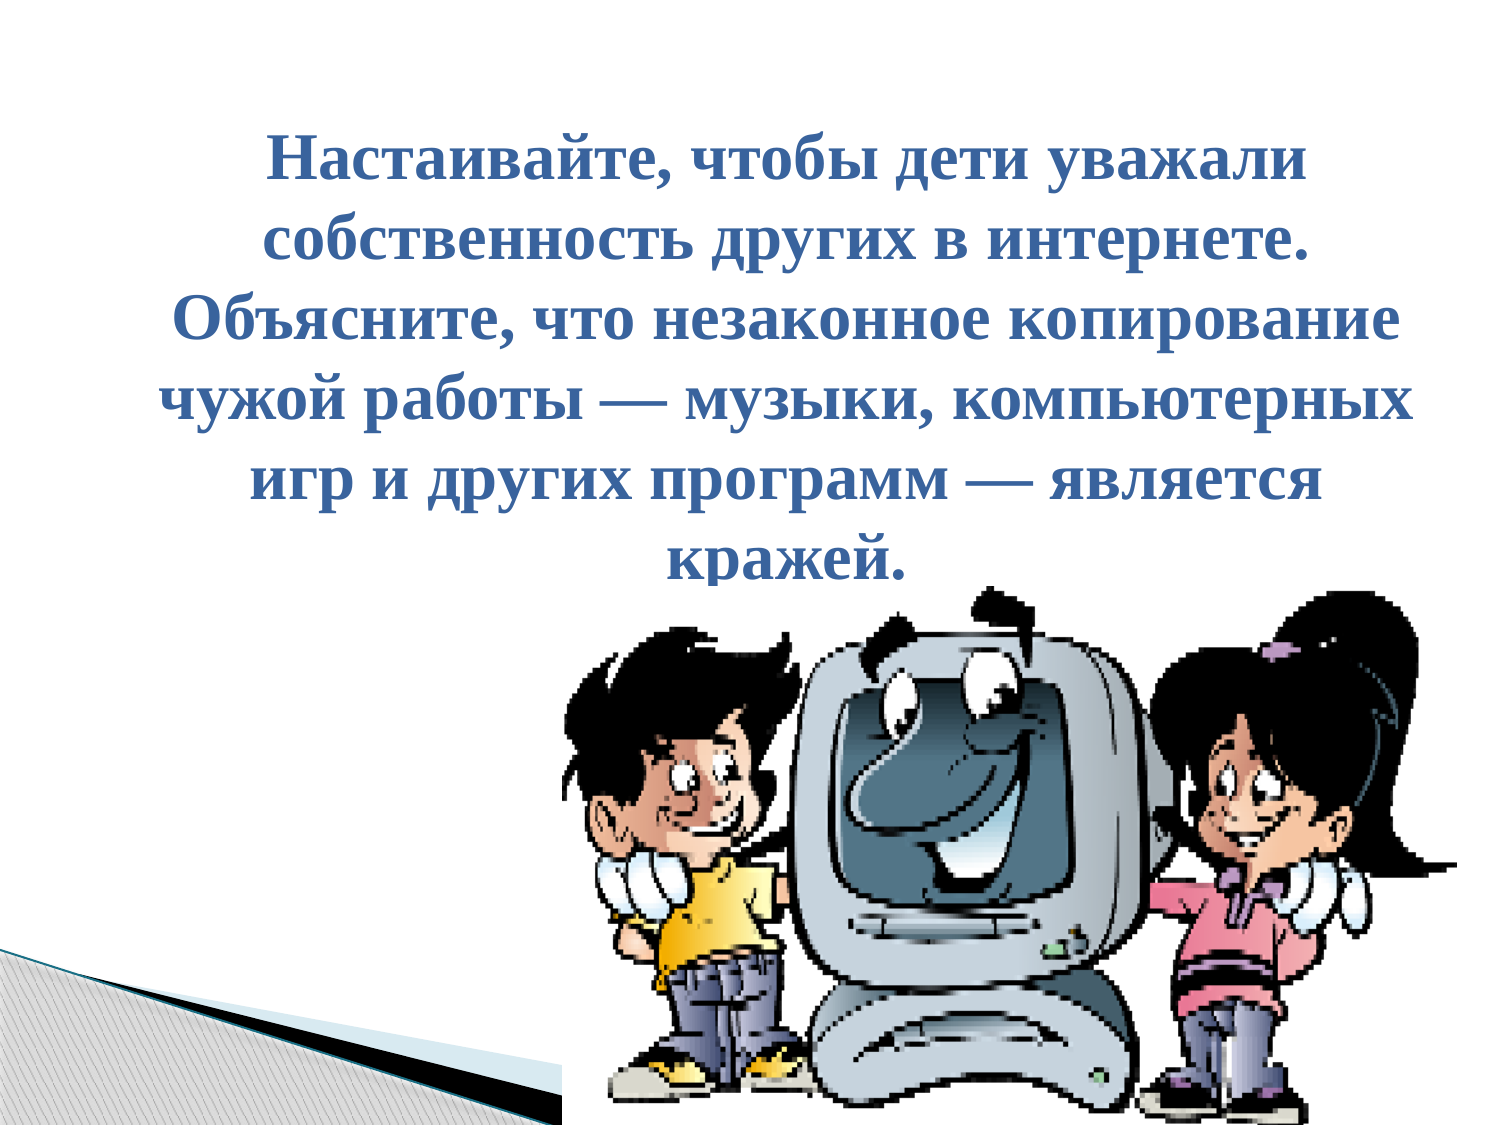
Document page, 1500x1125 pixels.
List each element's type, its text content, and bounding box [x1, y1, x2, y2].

list Настаивайте, чтобы дети уважали собственность других в интернете. Объясните, что незаконное копирование чужой работы — музыки, компьютерных игр и других программ — является кражей. [82, 105, 1432, 848]
picture [562, 586, 1458, 1125]
